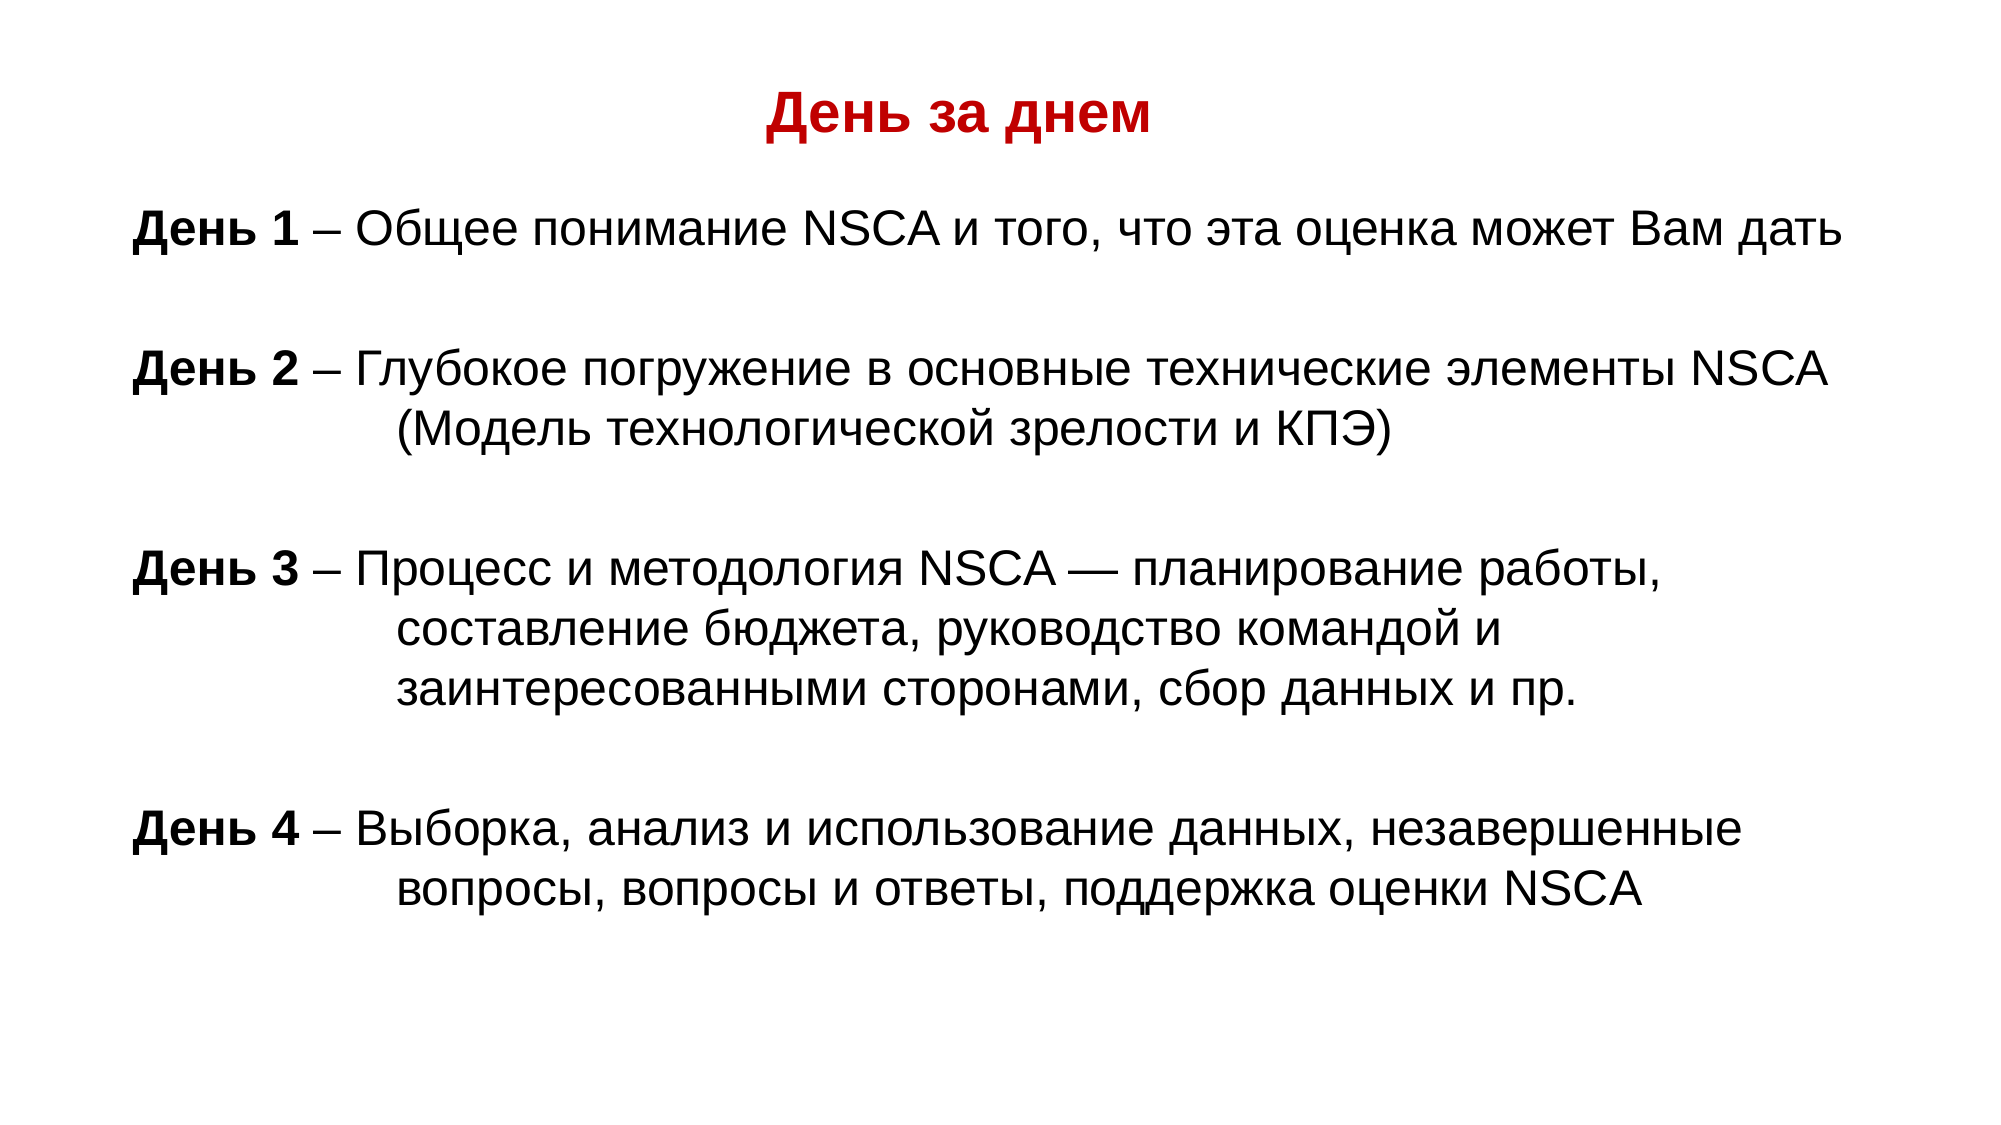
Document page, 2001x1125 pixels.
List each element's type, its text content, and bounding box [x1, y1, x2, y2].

subtitle День 1 – Общее понимание NSCA и того, что эта оценка может Вам дать День 2 – Глубокое погружение в основные технические элементы NSCA (Модель технологической зрелости и КПЭ) День 3 – Процесс и методология NSCA — планирование работы, составление бюджета, руководство командой и заинтересованными сторонами, сбор данных и пр. День 4 – Выборка, анализ и использование данных, незавершенные вопросы, вопросы и ответы, поддержка оценки NSCA [42, 188, 1958, 1091]
title День за днем [128, 50, 1791, 152]
